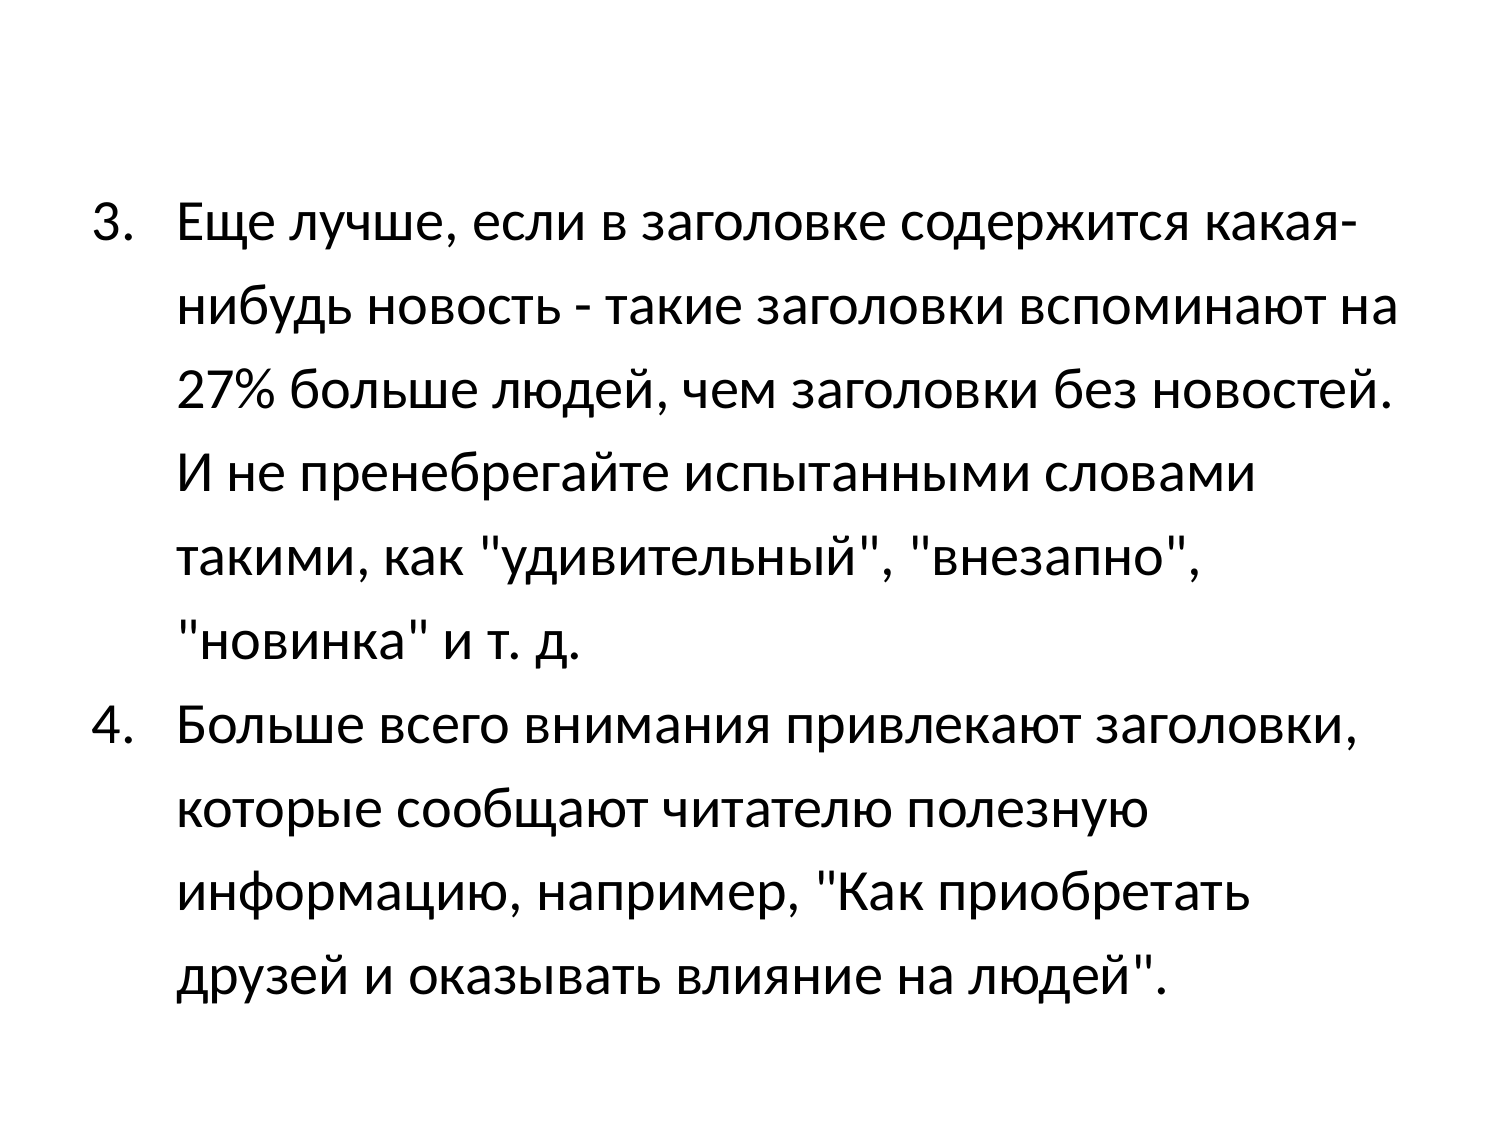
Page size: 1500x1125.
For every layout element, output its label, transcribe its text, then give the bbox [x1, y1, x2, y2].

list Еще лучше, если в заголовке содержится какая-нибудь новость - такие заголовки вспоминают на 27% больше людей, чем заголовки без новостей. И не пренебрегайте испытанными словами такими, как "удивительный", "внезапно", "новинка" и т. д. Больше всего внимания привлекают заголовки, которые сообщают читателю полезную информацию, например, "Как приобретать друзей и оказывать влияние на людей". [76, 160, 1425, 1079]
